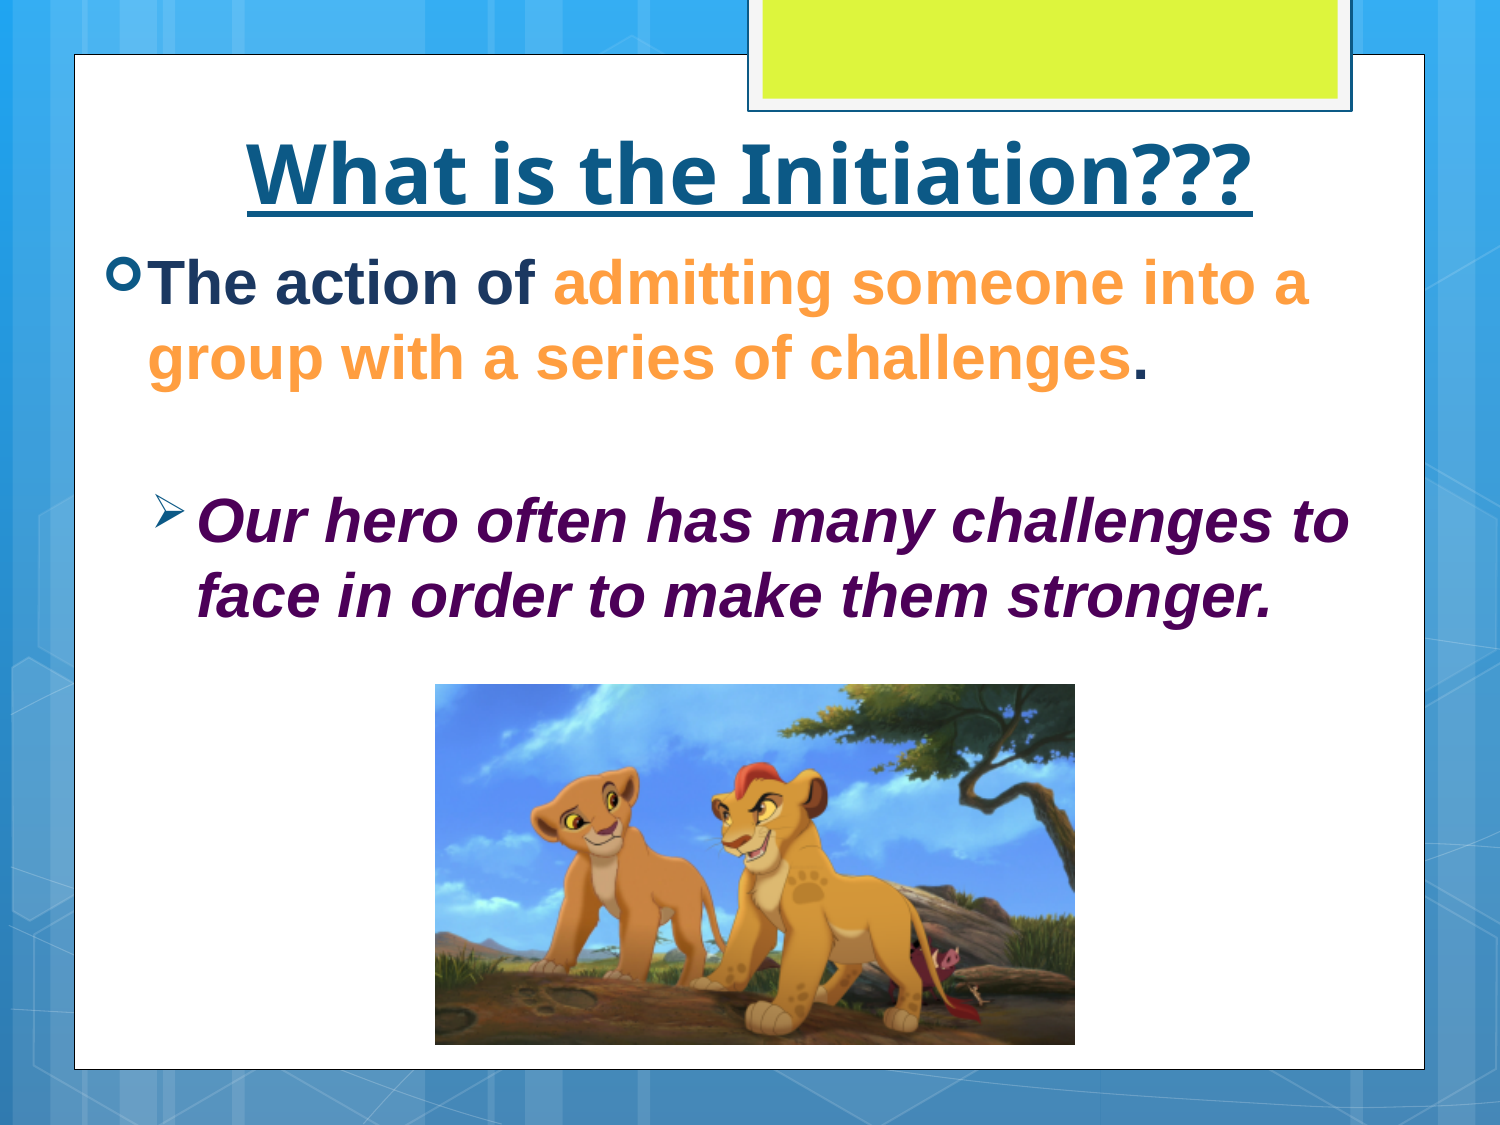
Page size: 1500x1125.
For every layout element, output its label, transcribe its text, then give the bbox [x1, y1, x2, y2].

picture [435, 684, 1075, 1045]
title What is the Initiation??? [76, 41, 1424, 229]
list The action of admitting someone into a group with a series of challenges. Our hero often has many challenges to face in order to make them stronger. [76, 234, 1424, 689]
